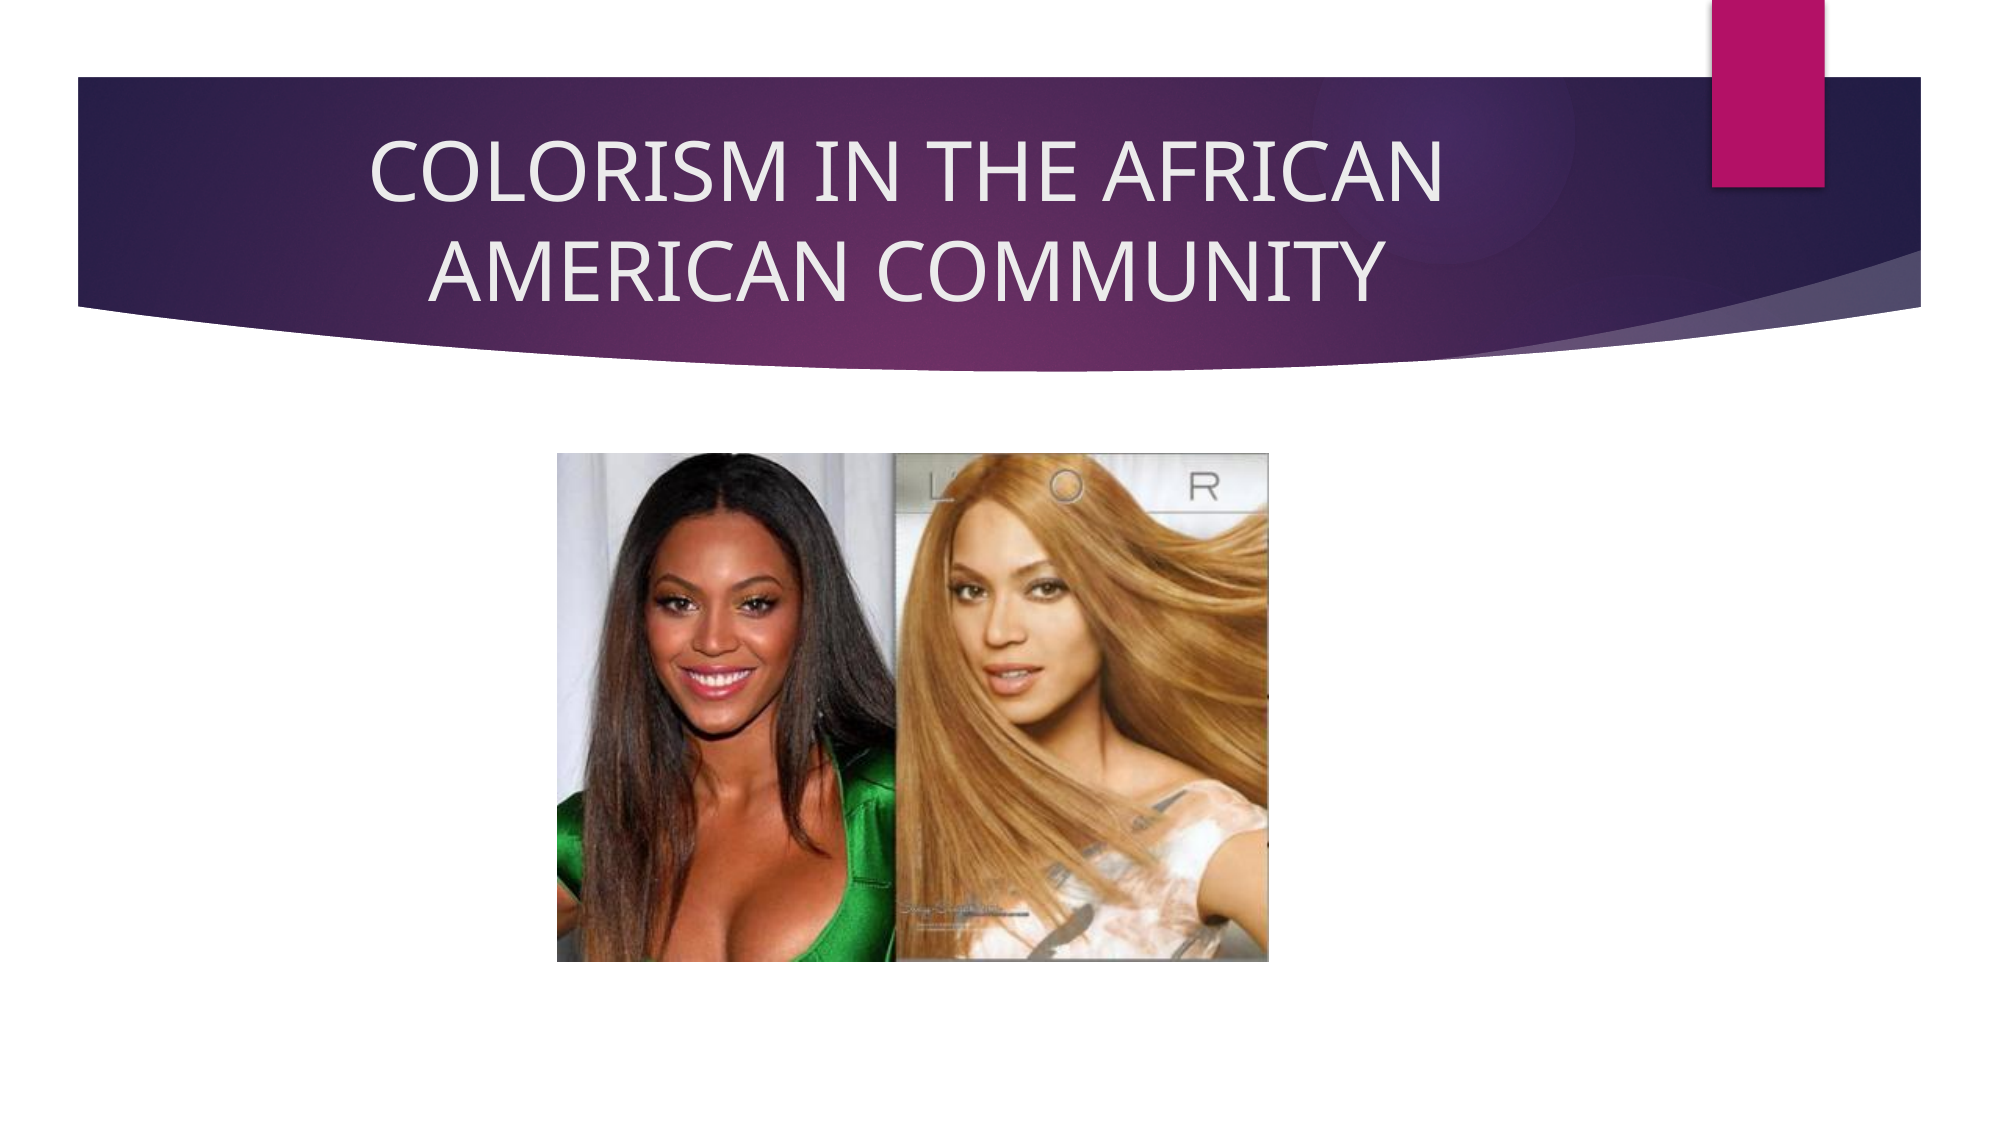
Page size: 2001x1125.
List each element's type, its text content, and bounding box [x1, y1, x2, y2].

title COLORISM IN THE AFRICAN AMERICAN COMMUNITY [189, 159, 1627, 276]
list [557, 453, 1270, 962]
